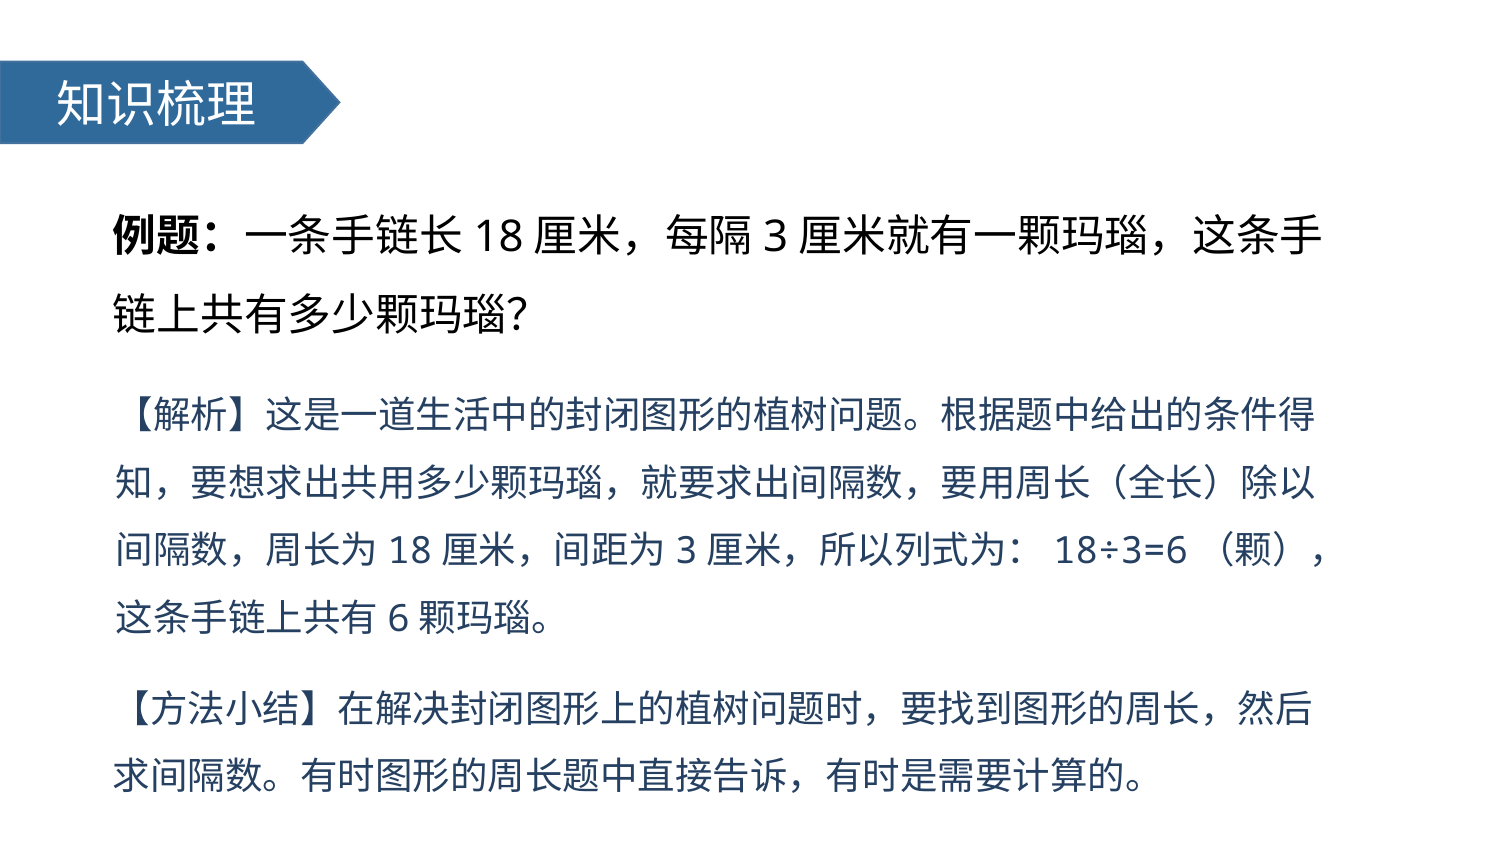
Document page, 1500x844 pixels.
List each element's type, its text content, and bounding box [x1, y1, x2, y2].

text_box 【解析】这是一道生活中的封闭图形的植树问题。根据题中给出的条件得知，要想求出共用多少颗玛瑙，就要求出间隔数，要用周长（全长）除以间隔数，周长为18厘米，间距为3厘米，所以列式为：18÷3=6（颗），这条手链上共有6颗玛瑙。 [104, 362, 1361, 644]
text_box 例题：一条手链长18厘米，每隔3厘米就有一颗玛瑙，这条手链上共有多少颗玛瑙？ [101, 176, 1379, 345]
text_box 【方法小结】在解决封闭图形上的植树问题时，要找到图形的周长，然后求间隔数。有时图形的周长题中直接告诉，有时是需要计算的。 [101, 656, 1361, 804]
text_box 知识梳理 [0, 61, 340, 144]
